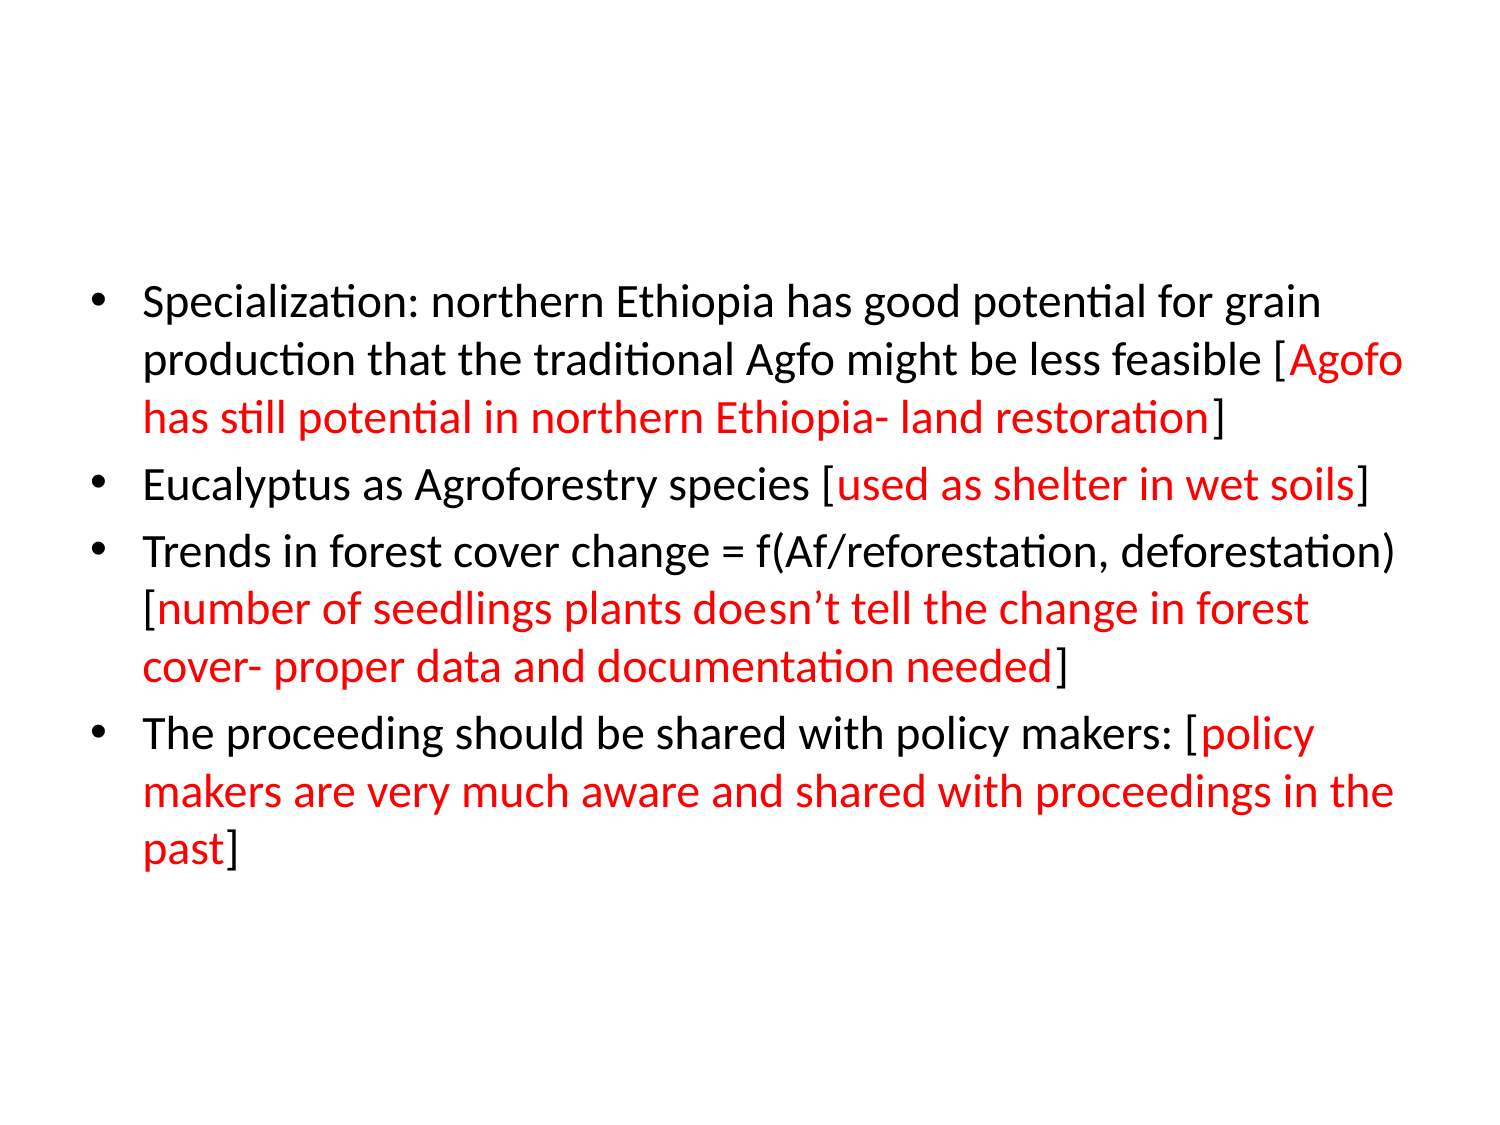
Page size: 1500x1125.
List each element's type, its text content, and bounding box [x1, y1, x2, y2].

list Specialization: northern Ethiopia has good potential for grain production that the traditional Agfo might be less feasible [Agofo has still potential in northern Ethiopia- land restoration] Eucalyptus as Agroforestry species [used as shelter in wet soils] Trends in forest cover change = f(Af/reforestation, deforestation) [number of seedlings plants doesn’t tell the change in forest cover- proper data and documentation needed] The proceeding should be shared with policy makers: [policy makers are very much aware and shared with proceedings in the past] [75, 262, 1425, 1005]
